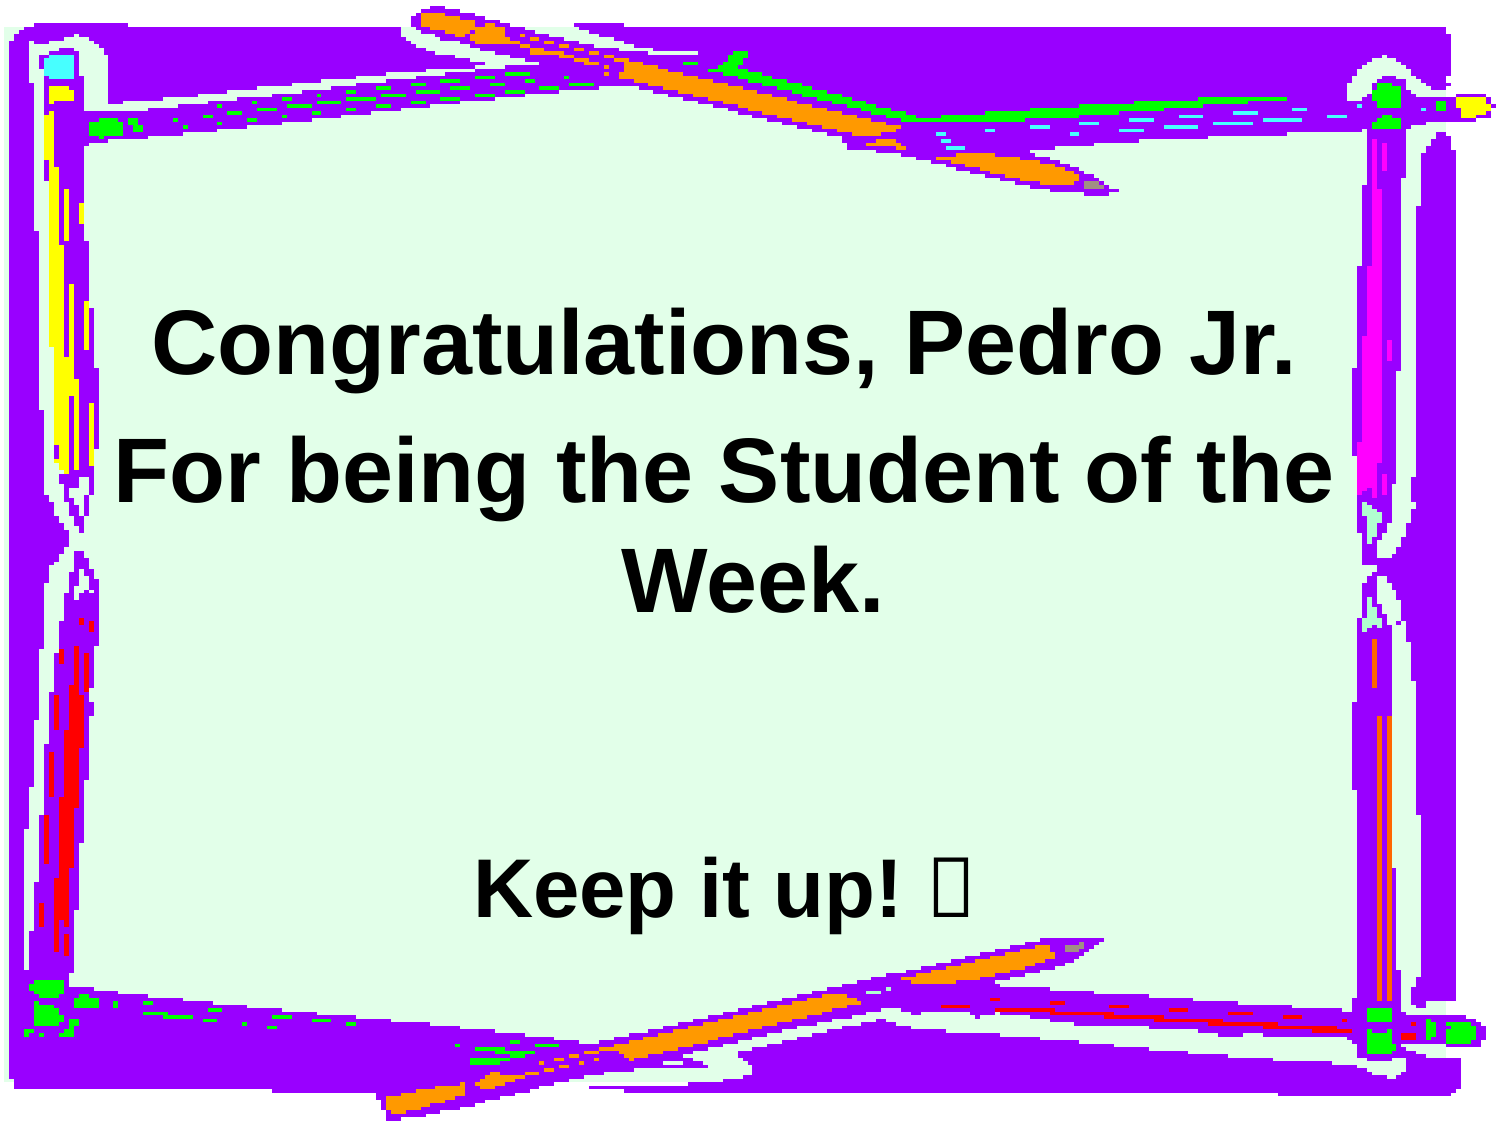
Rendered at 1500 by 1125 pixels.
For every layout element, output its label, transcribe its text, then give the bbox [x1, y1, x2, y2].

picture [0, 0, 1500, 1125]
list Congratulations, Pedro Jr. For being the Student of the Week. Keep it up!  [50, 275, 1400, 1018]
